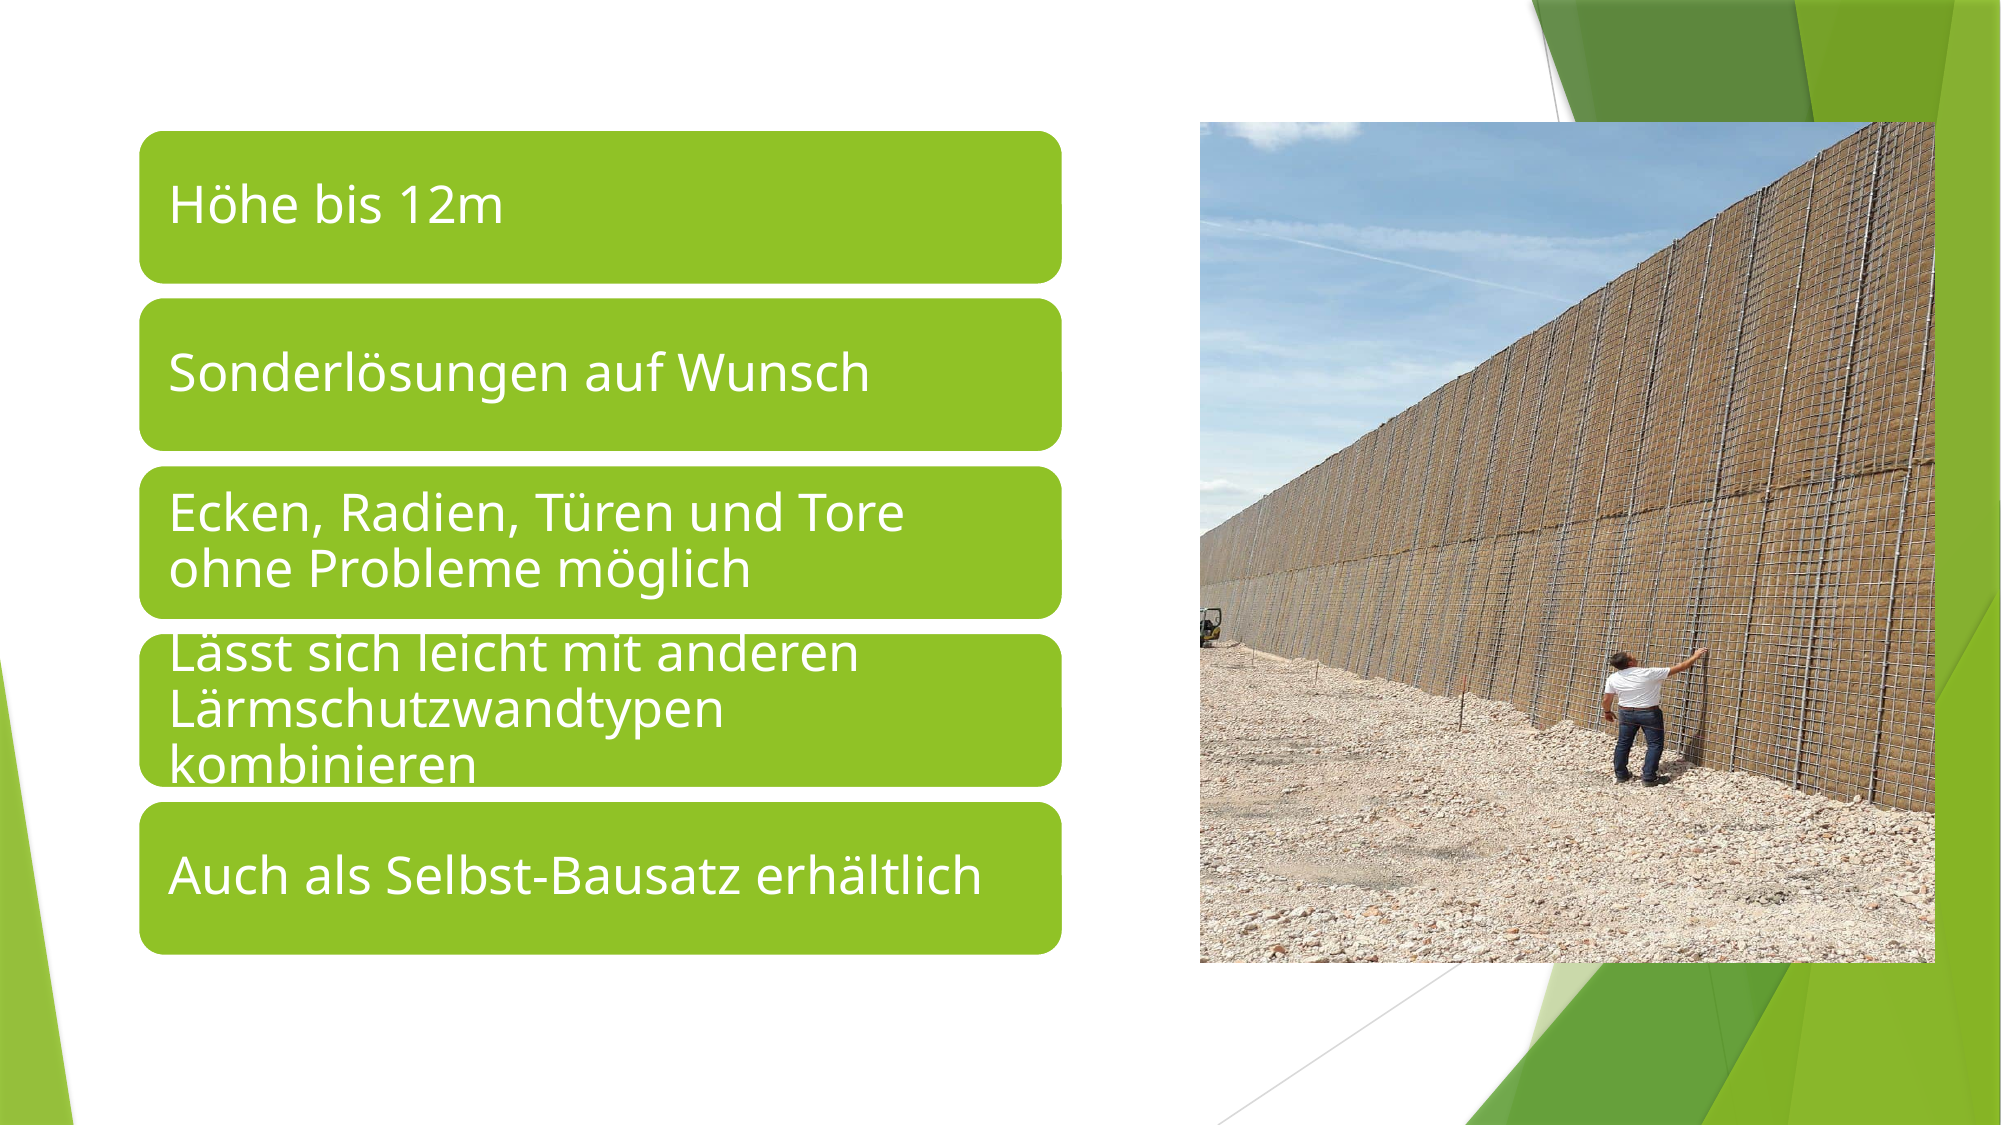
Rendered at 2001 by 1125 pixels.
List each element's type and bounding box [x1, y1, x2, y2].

text_box [137, 122, 1064, 964]
list [1199, 122, 1936, 964]
